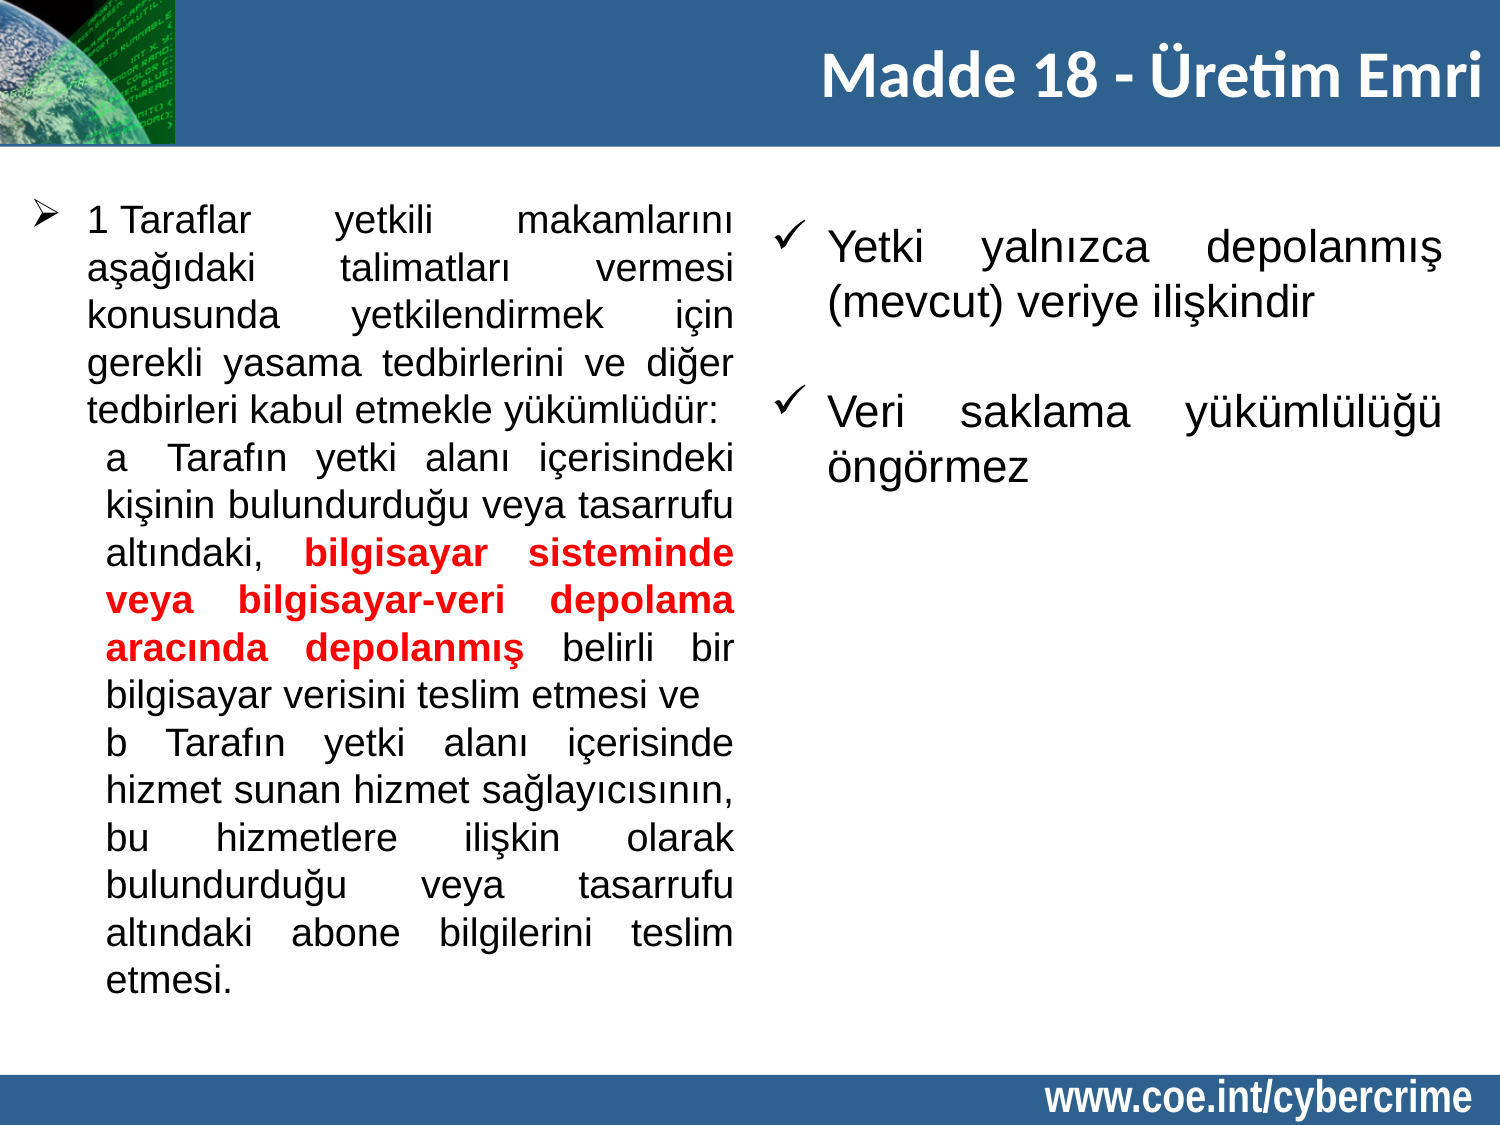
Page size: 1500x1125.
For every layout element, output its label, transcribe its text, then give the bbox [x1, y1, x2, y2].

text_box www.coe.int/cybercrime [1030, 1059, 1500, 1125]
text_box Yetki yalnızca depolanmış (mevcut) veriye ilişkindir Veri saklama yükümlülüğü öngörmez [755, 209, 1459, 555]
picture [0, 0, 175, 144]
text_box Madde 18 - Üretim Emri [177, 0, 1500, 149]
text_box [0, 1073, 1030, 1125]
text_box 1 Taraflar yetkili makamlarını aşağıdaki talimatları vermesi konusunda yetkilendirmek için gerekli yasama tedbirlerini ve diğer tedbirleri kabul etmekle yükümlüdür: a Tarafın yetki alanı içerisindeki kişinin bulundurduğu veya tasarrufu altındaki, bilgisayar sisteminde veya bilgisayar-veri depolama aracında depolanmış belirli bir bilgisayar verisini teslim etmesi ve b Tarafın yetki alanı içerisinde hizmet sunan hizmet sağlayıcısının, bu hizmetlere ilişkin olarak bulundurduğu veya tasarrufu altındaki abone bilgilerini teslim etmesi. [15, 186, 750, 1057]
